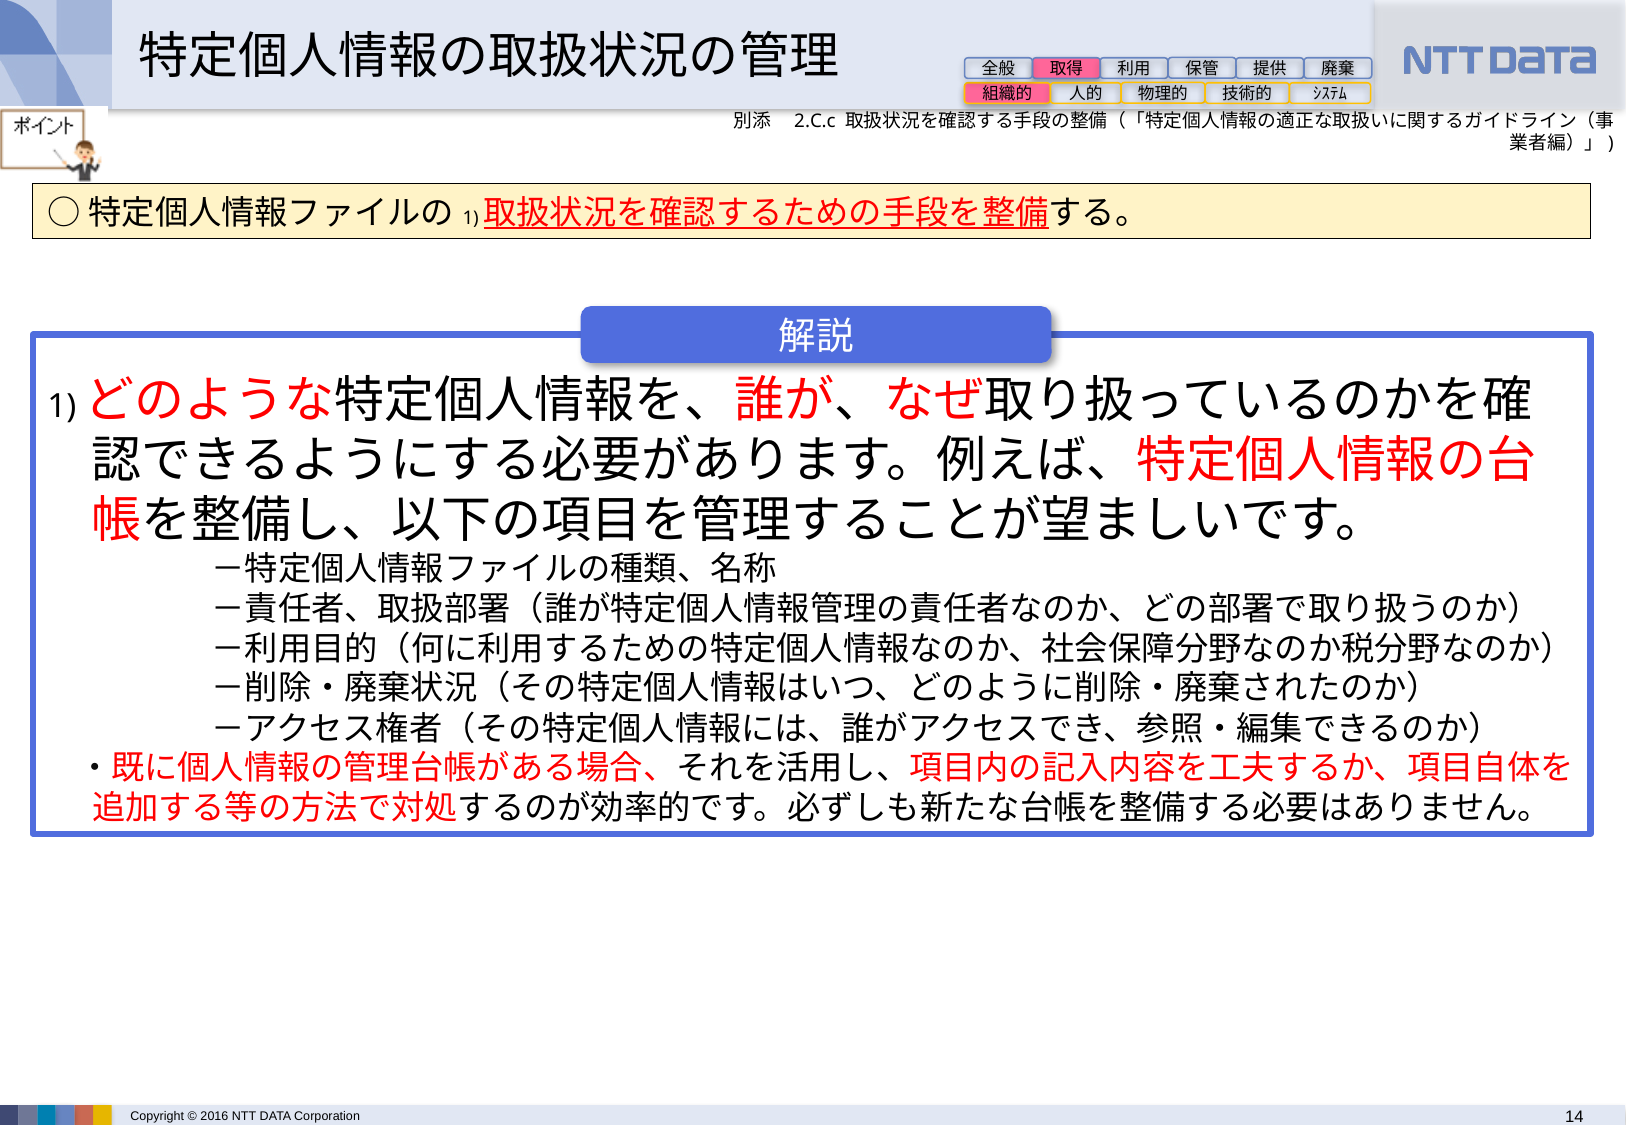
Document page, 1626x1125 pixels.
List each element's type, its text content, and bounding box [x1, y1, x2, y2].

text_box ○特定個人情報ファイルの1)取扱状況を確認するための手段を整備する。 [32, 183, 1591, 239]
text_box 1)どのような特定個人情報を、誰が、なぜ取り扱っているのかを確認できるようにする必要があります。例えば、特定個人情報の台帳を整備し、以下の項目を管理することが望ましいです。 －特定個人情報ファイルの種類、名称 －責任者、取扱部署（誰が特定個人情報管理の責任者なのか、どの部署で取り扱うのか） －利用目的（何に利用するための特定個人情報なのか、社会保障分野なのか税分野なのか） －削除・廃棄状況（その特定個人情報はいつ、どのように削除・廃棄されたのか） －アクセス権者（その特定個人情報には、誰がアクセスでき、参照・編集できるのか） ・既に個人情報の管理台帳がある場合、それを活用し、項目内の記入内容を工夫するか、項目自体を追加する等の方法で対処するのが効率的です。必ずしも新たな台帳を整備する必要はありません。 [32, 334, 1591, 834]
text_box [964, 57, 1373, 104]
text_box 別添 2.C.c 取扱状況を確認する手段の整備（「特定個人情報の適正な取扱いに関するガイドライン（事業者編）」) [706, 100, 1625, 161]
title 特定個人情報の取扱状況の管理 [110, 0, 1416, 109]
picture [1416, 46, 1596, 74]
text_box 解説 [580, 306, 1052, 363]
picture [0, 0, 110, 194]
